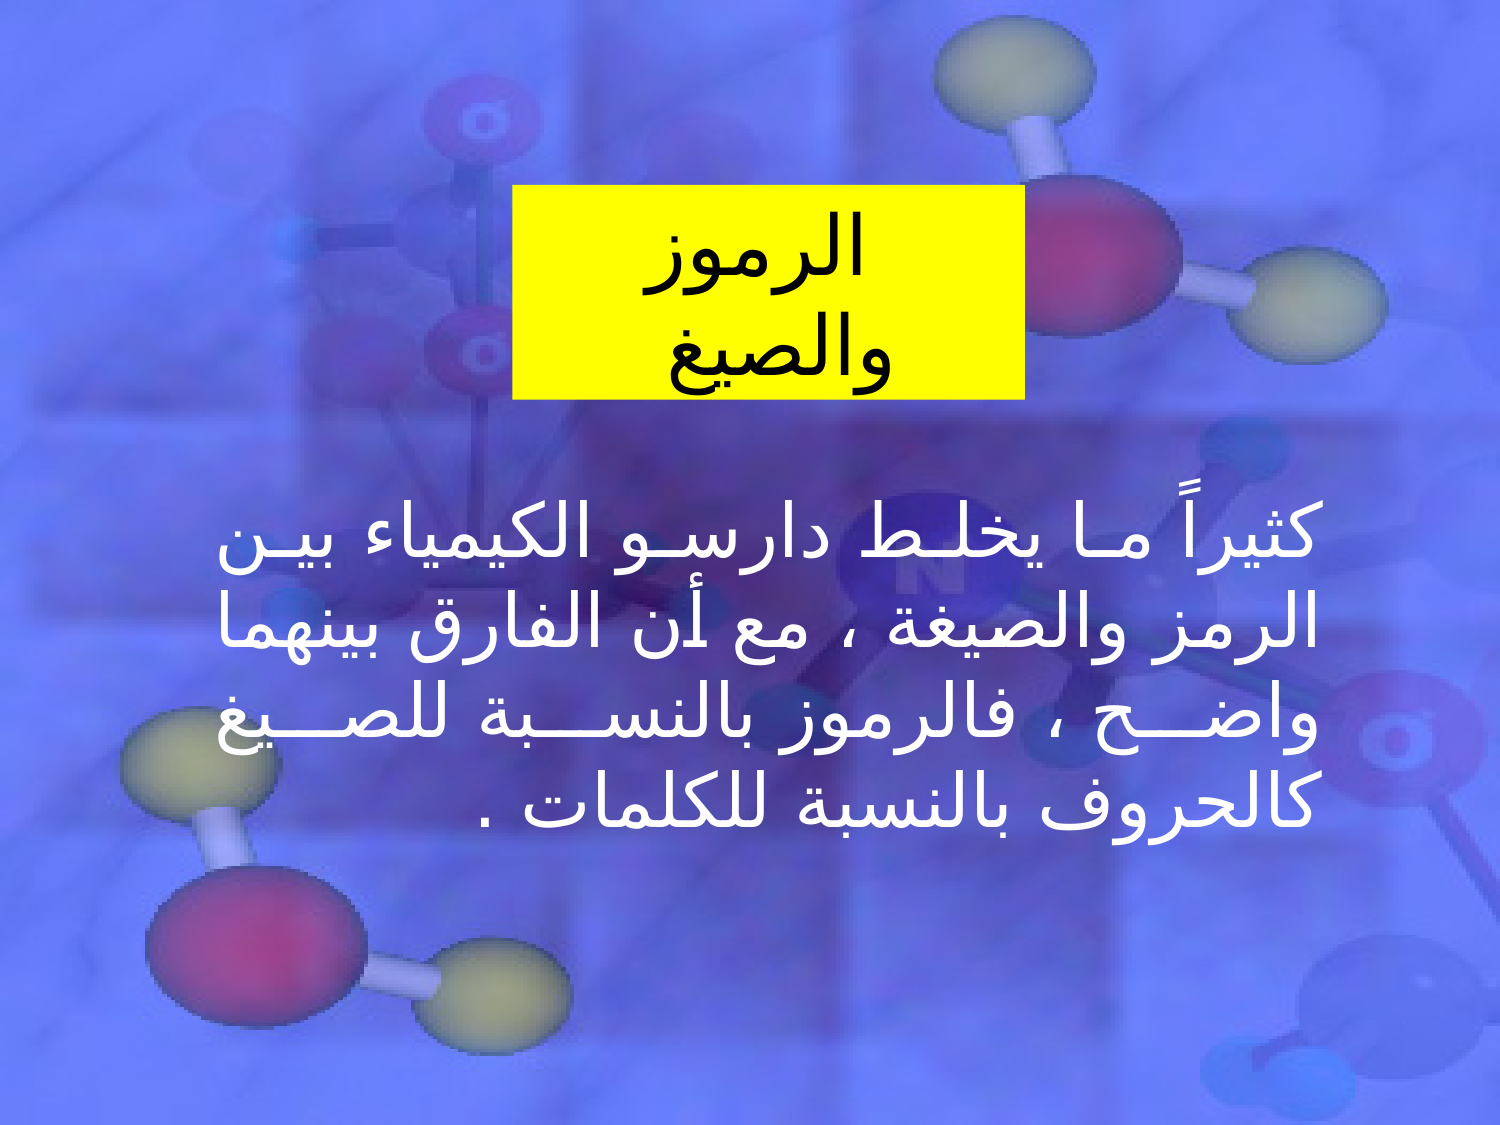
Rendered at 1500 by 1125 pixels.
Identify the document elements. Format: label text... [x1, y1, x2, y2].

text_box الرموز والصيغ [512, 184, 1025, 400]
picture [0, 0, 1500, 1125]
text_box كثيراً ما يخلط دارسو الكيمياء بين الرمز والصيغة ، مع أن الفارق بينهما واضح ، فالرموز بالنسبة للصيغ كالحروف بالنسبة للكلمات . [199, 474, 1338, 850]
